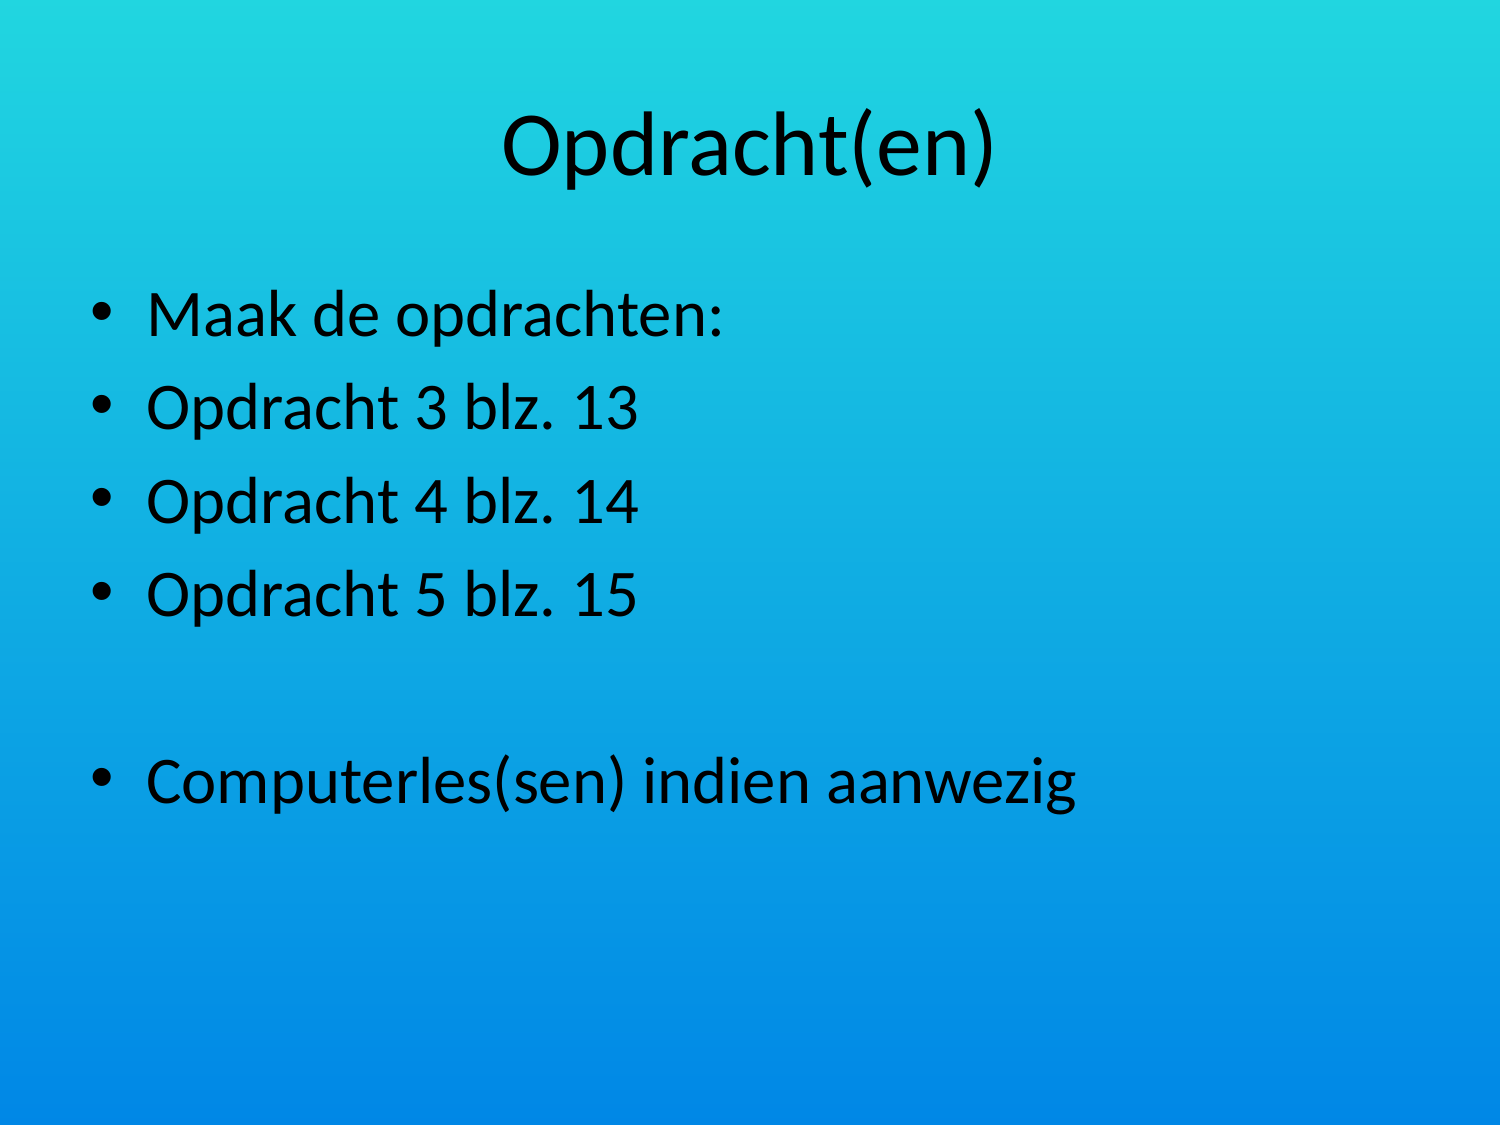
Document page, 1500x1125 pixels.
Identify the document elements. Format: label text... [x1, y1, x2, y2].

list Maak de opdrachten: Opdracht 3 blz. 13 Opdracht 4 blz. 14 Opdracht 5 blz. 15 Computerles(sen) indien aanwezig [75, 262, 1425, 1005]
title Opdracht(en) [75, 45, 1425, 233]
